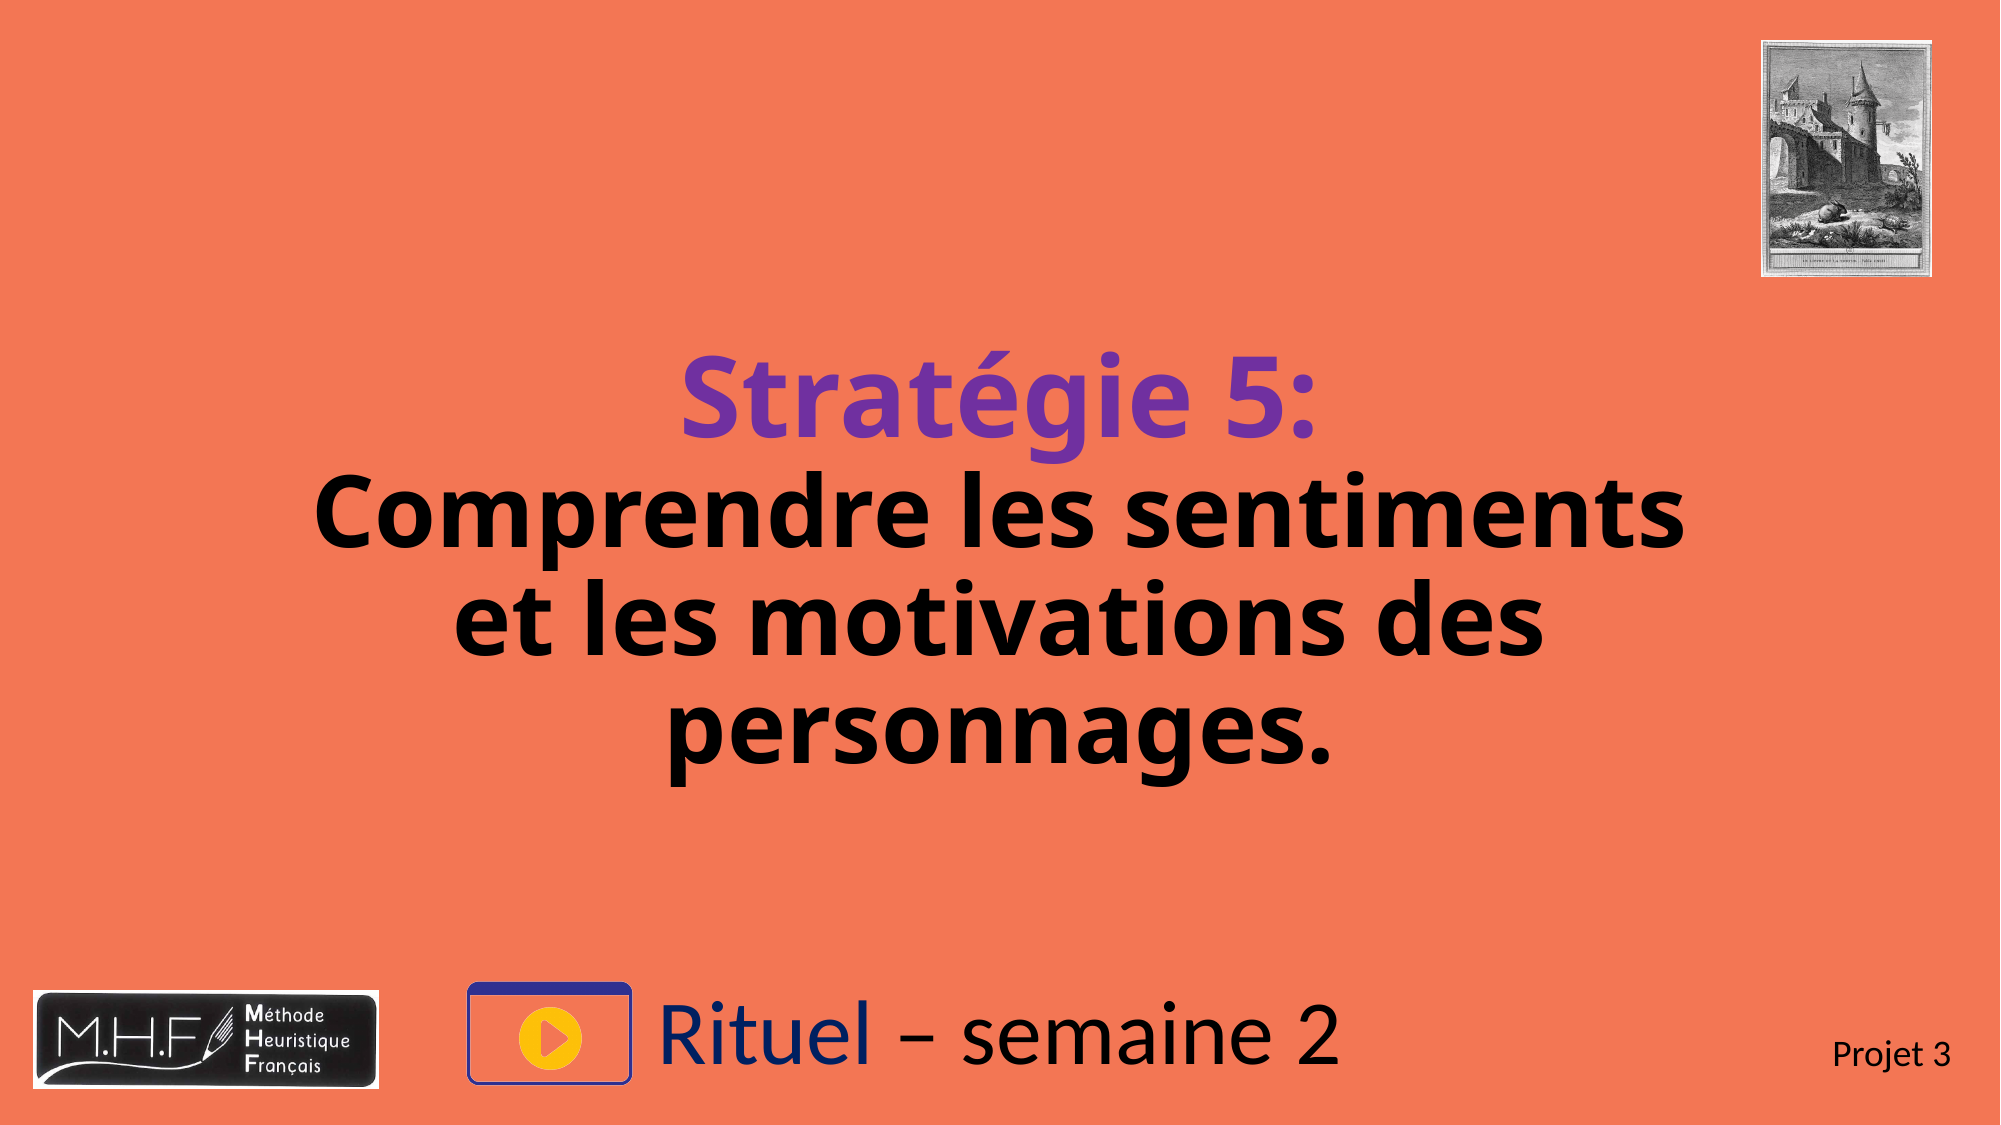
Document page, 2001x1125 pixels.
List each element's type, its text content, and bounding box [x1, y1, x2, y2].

subtitle Rituel – semaine 2 [249, 978, 1750, 1102]
text_box Projet 3 [1362, 1021, 1967, 1082]
picture [33, 990, 379, 1089]
title Stratégie 5: Comprendre les sentiments et les motivations des personnages. [249, 325, 1750, 800]
picture [1761, 40, 1932, 277]
picture [463, 977, 638, 1089]
